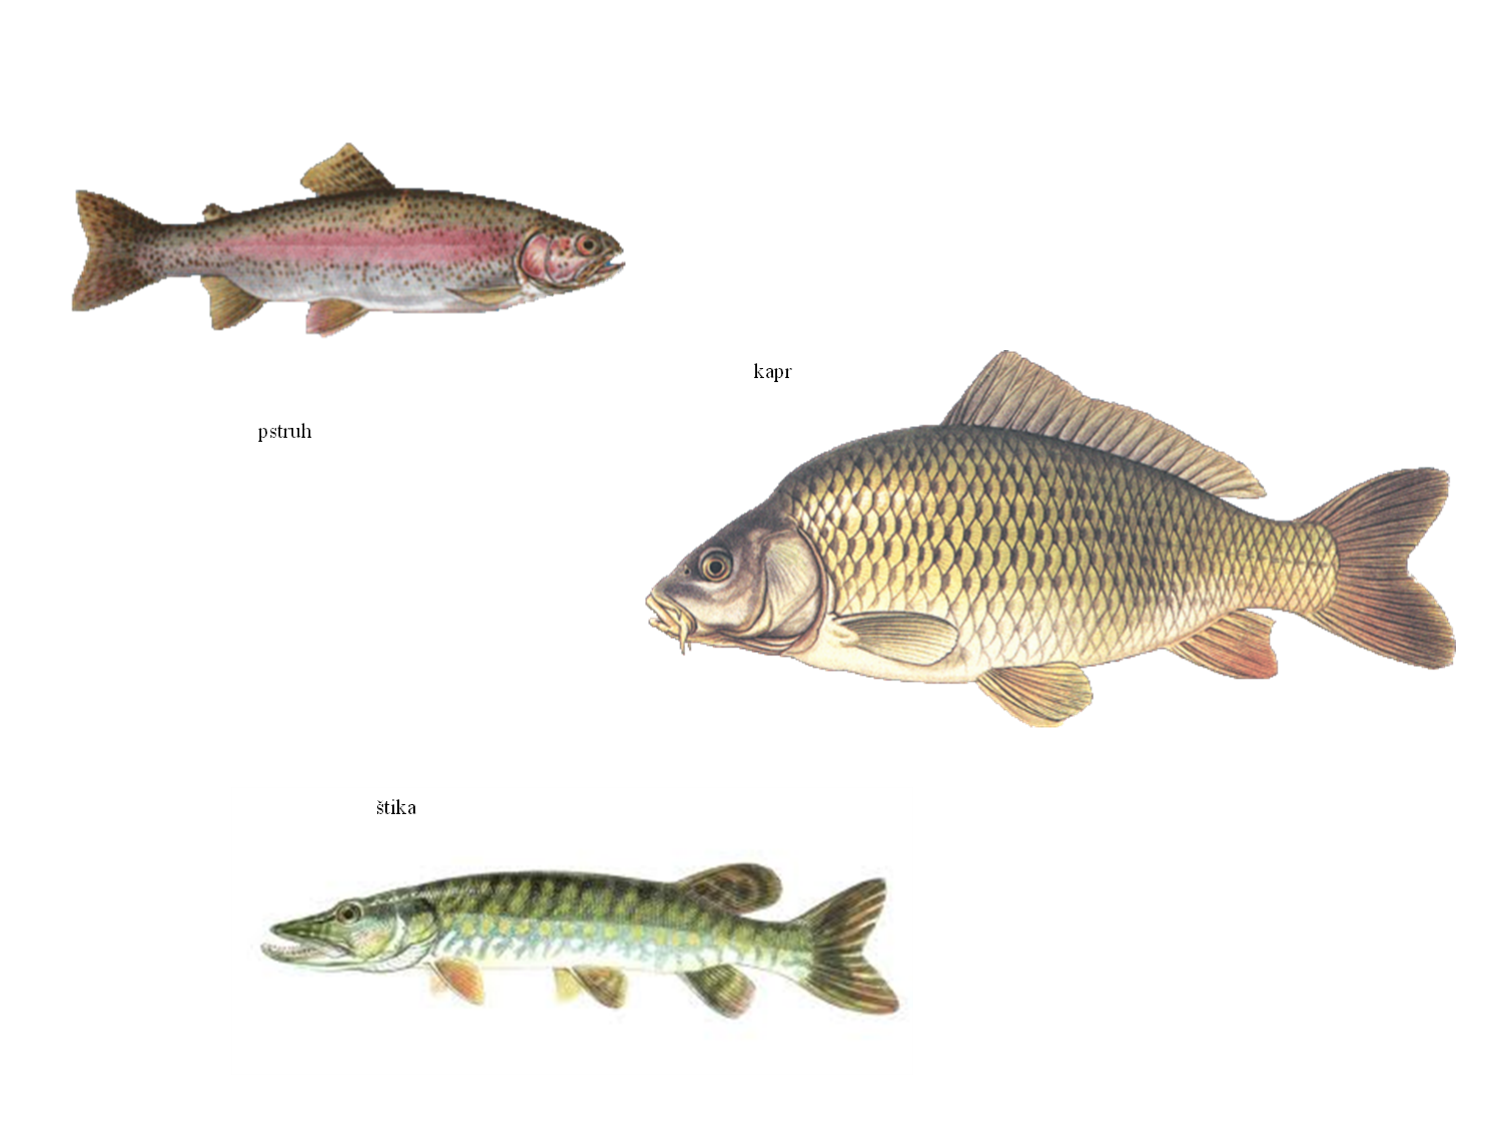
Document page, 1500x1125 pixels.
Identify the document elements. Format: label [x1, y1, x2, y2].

picture [40, 42, 1457, 731]
picture [229, 786, 914, 1077]
